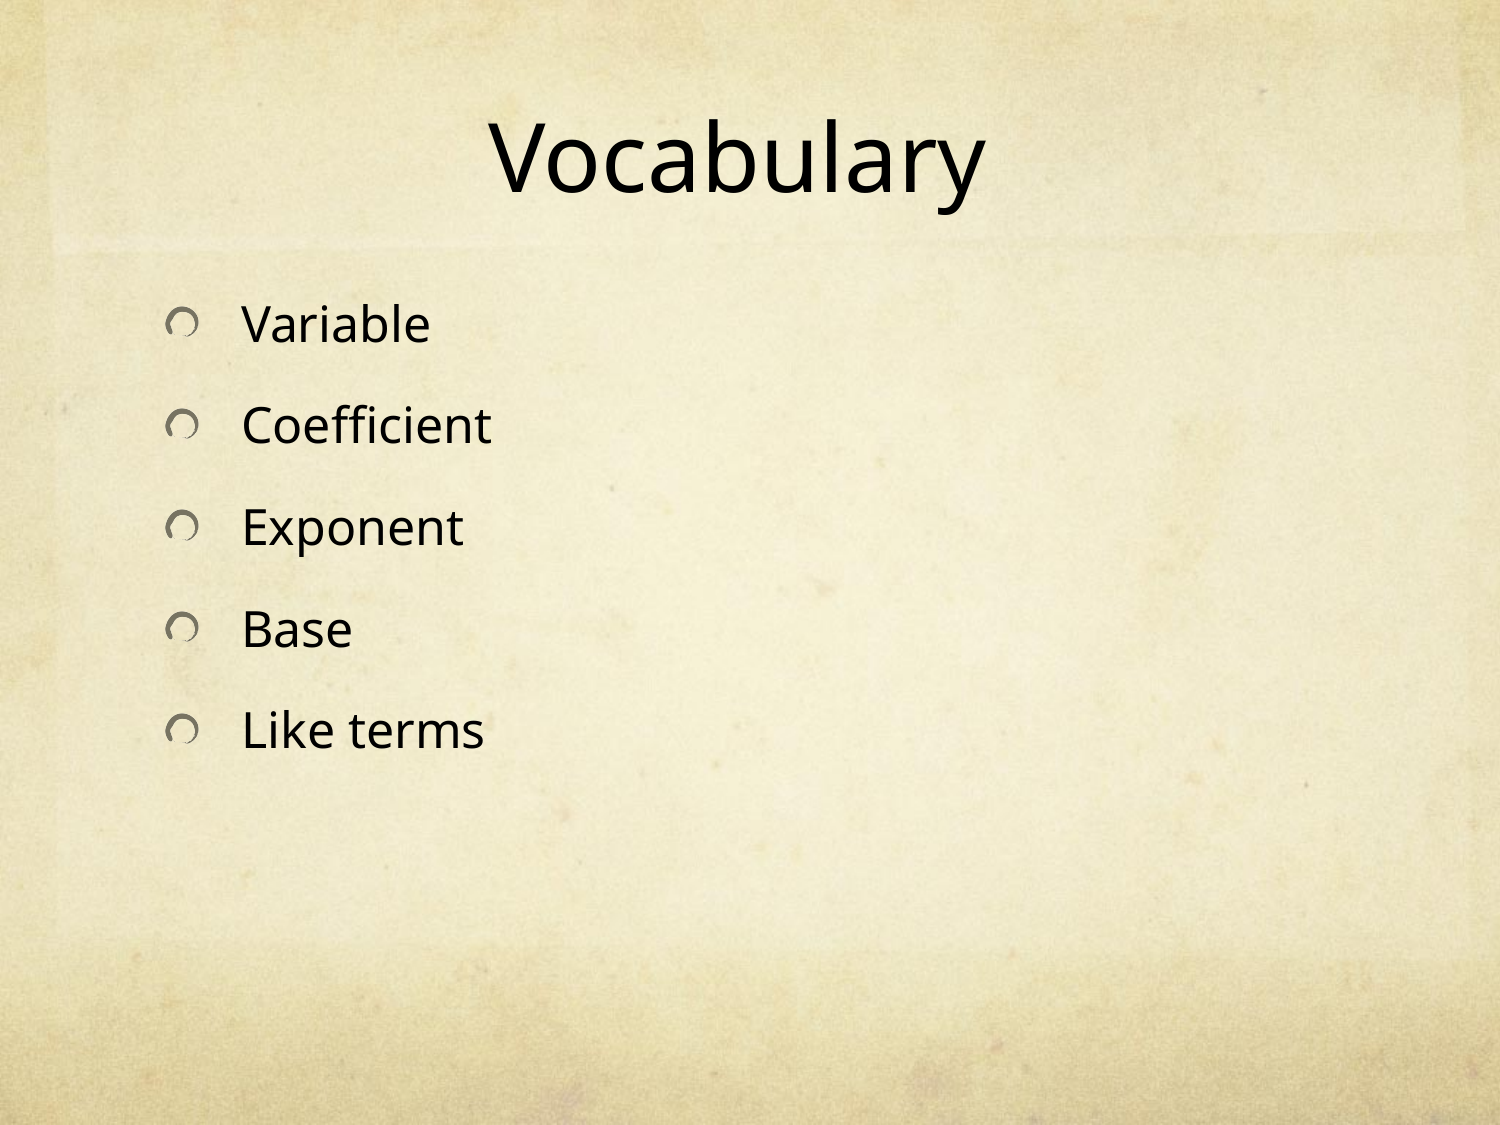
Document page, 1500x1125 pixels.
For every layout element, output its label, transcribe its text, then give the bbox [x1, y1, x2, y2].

title Vocabulary [150, 82, 1350, 225]
list Variable Coefficient Exponent Base Like terms [150, 284, 1350, 950]
picture [0, 0, 1500, 1125]
